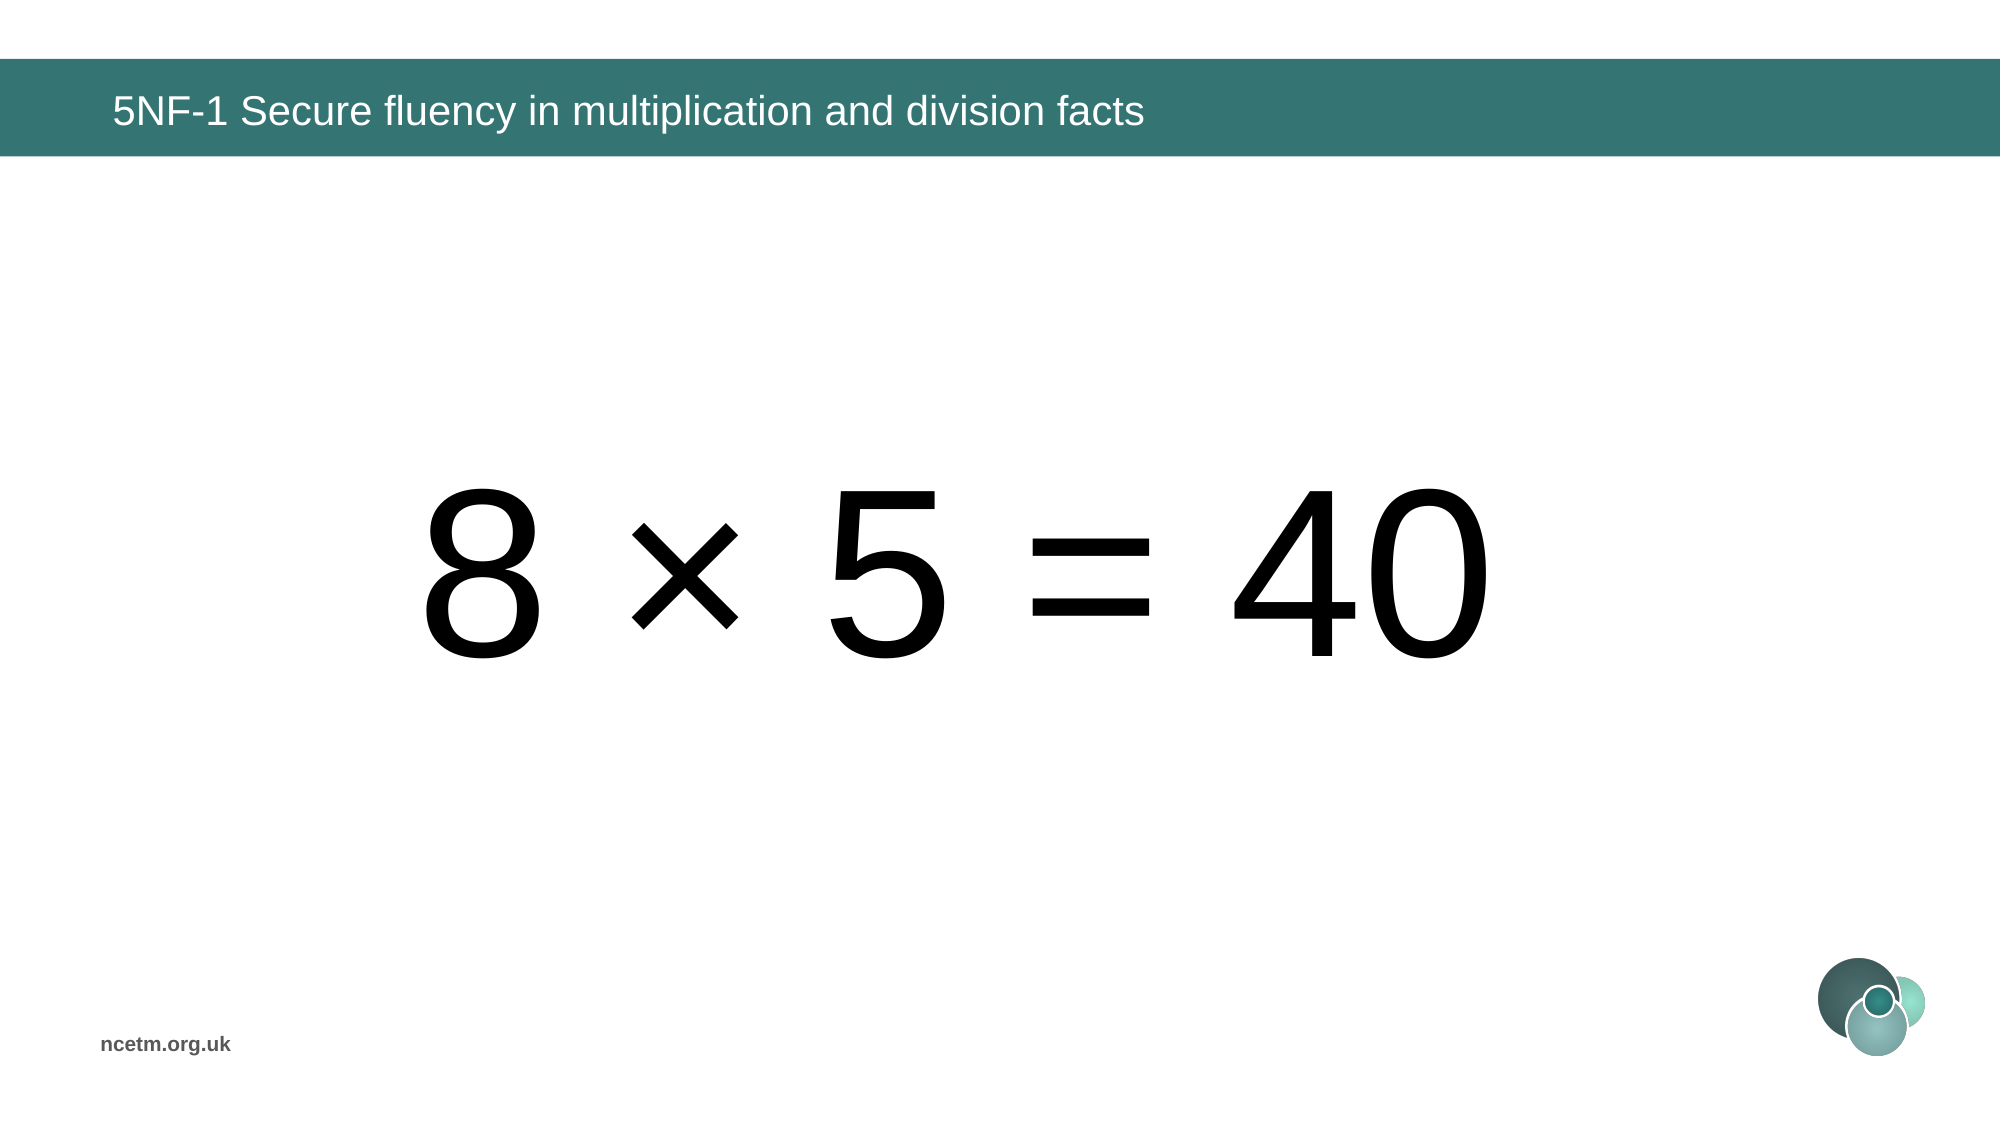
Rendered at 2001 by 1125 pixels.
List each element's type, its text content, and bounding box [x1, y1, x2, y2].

title 5NF-1 Secure fluency in multiplication and division facts [97, 76, 1945, 147]
picture [1818, 958, 1925, 1056]
text_box 40 [1214, 409, 1511, 712]
text_box 8 × 5 = [401, 409, 1214, 712]
